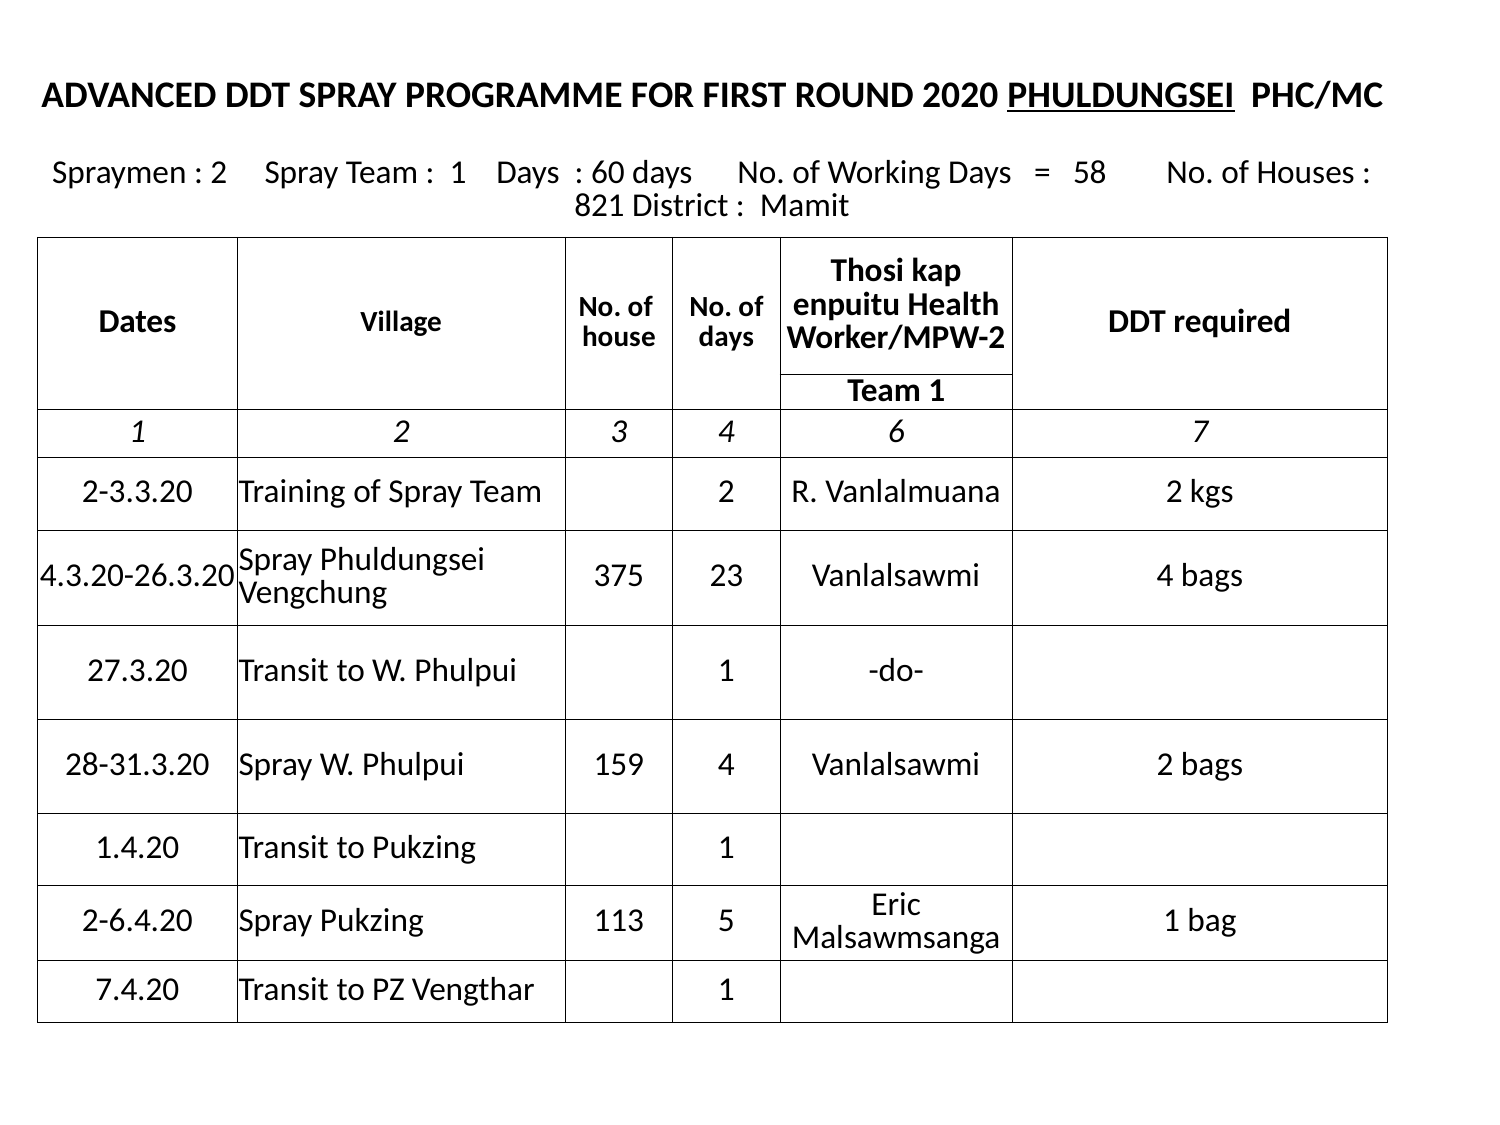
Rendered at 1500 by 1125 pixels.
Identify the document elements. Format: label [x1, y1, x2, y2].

table_cell [781, 410, 1012, 457]
table_cell [238, 961, 565, 1022]
table_cell [781, 720, 1012, 813]
table_cell [566, 626, 672, 719]
table_cell [673, 531, 780, 625]
table_cell [238, 458, 565, 530]
table_cell [1013, 531, 1387, 625]
table_cell [673, 961, 780, 1022]
table_cell [1013, 720, 1387, 813]
table_cell [38, 531, 237, 625]
table_cell [566, 720, 672, 813]
table_cell [38, 410, 237, 457]
table_cell [238, 626, 565, 719]
table_cell [781, 375, 1012, 409]
table_cell [238, 814, 565, 885]
table_cell [781, 886, 1012, 960]
table_cell [781, 238, 1012, 374]
table_cell [673, 720, 780, 813]
table_cell [38, 814, 237, 885]
table_cell [673, 886, 780, 960]
table_cell [38, 458, 237, 530]
table_cell [673, 626, 780, 719]
table_cell [38, 961, 237, 1022]
table_cell [1013, 626, 1387, 719]
table_cell [238, 410, 565, 457]
table_header [38, 50, 1387, 144]
table_cell [1013, 961, 1387, 1022]
table_cell [566, 886, 672, 960]
table_cell [38, 720, 237, 813]
table_cell [566, 814, 672, 885]
table_cell [1013, 238, 1387, 409]
table_cell [238, 238, 565, 409]
table_cell [566, 458, 672, 530]
table_cell [673, 238, 780, 409]
table_cell [673, 458, 780, 530]
table_cell [1013, 814, 1387, 885]
table_cell [238, 720, 565, 813]
table_cell [566, 531, 672, 625]
table_cell [38, 886, 237, 960]
table_cell [1013, 410, 1387, 457]
table_cell [238, 531, 565, 625]
table_cell [673, 814, 780, 885]
table_cell [781, 458, 1012, 530]
table_cell [781, 626, 1012, 719]
table_cell [781, 814, 1012, 885]
table_cell [566, 961, 672, 1022]
table_cell [1013, 458, 1387, 530]
table_cell [238, 886, 565, 960]
table_cell [566, 238, 672, 409]
table_cell [38, 626, 237, 719]
table_cell [38, 144, 1387, 237]
table_cell [1013, 886, 1387, 960]
table_cell [781, 961, 1012, 1022]
table_cell [566, 410, 672, 457]
table_cell [38, 238, 237, 409]
table_cell [781, 531, 1012, 625]
table_cell [673, 410, 780, 457]
